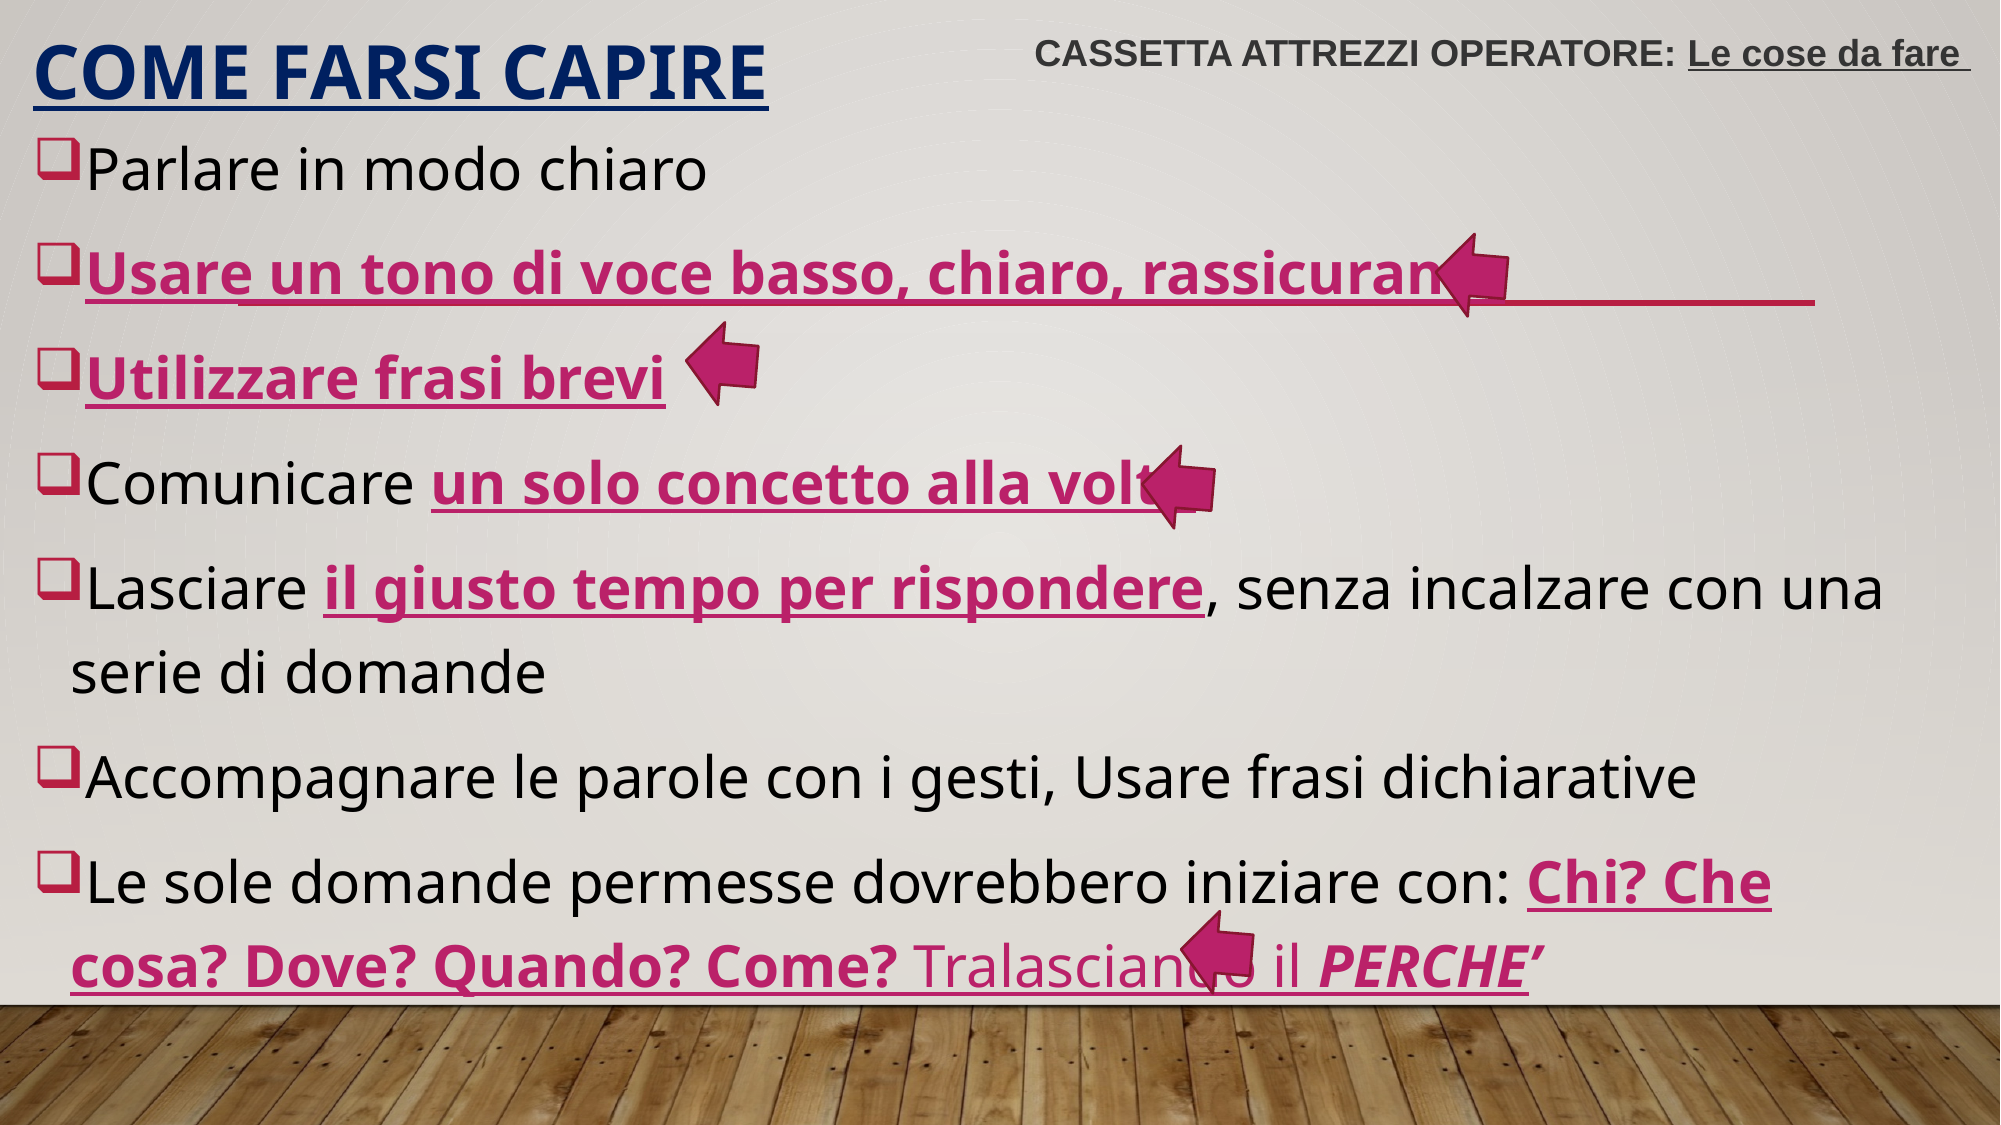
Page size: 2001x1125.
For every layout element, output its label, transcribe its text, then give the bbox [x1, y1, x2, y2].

text_box CASSETTA ATTREZZI OPERATORE: Le cose da fare [1019, 21, 2000, 82]
text_box [1434, 232, 1510, 318]
picture [0, 1005, 2000, 1125]
text_box [685, 321, 760, 407]
title Come farsi capire [17, 27, 1368, 110]
list Parlare in modo chiaro Usare un tono di voce basso, chiaro, rassicurante Utilizzare frasi brevi Comunicare un solo concetto alla volta Lasciare il giusto tempo per rispondere, senza incalzare con una serie di domande Accompagnare le parole con i gesti, Usare frasi dichiarative Le sole domande permesse dovrebbero iniziare con: Chi? Che cosa? Dove? Quando? Come? Tralasciando il PERCHE’ [17, 110, 1940, 953]
text_box [1141, 444, 1216, 530]
text_box [1179, 909, 1255, 995]
